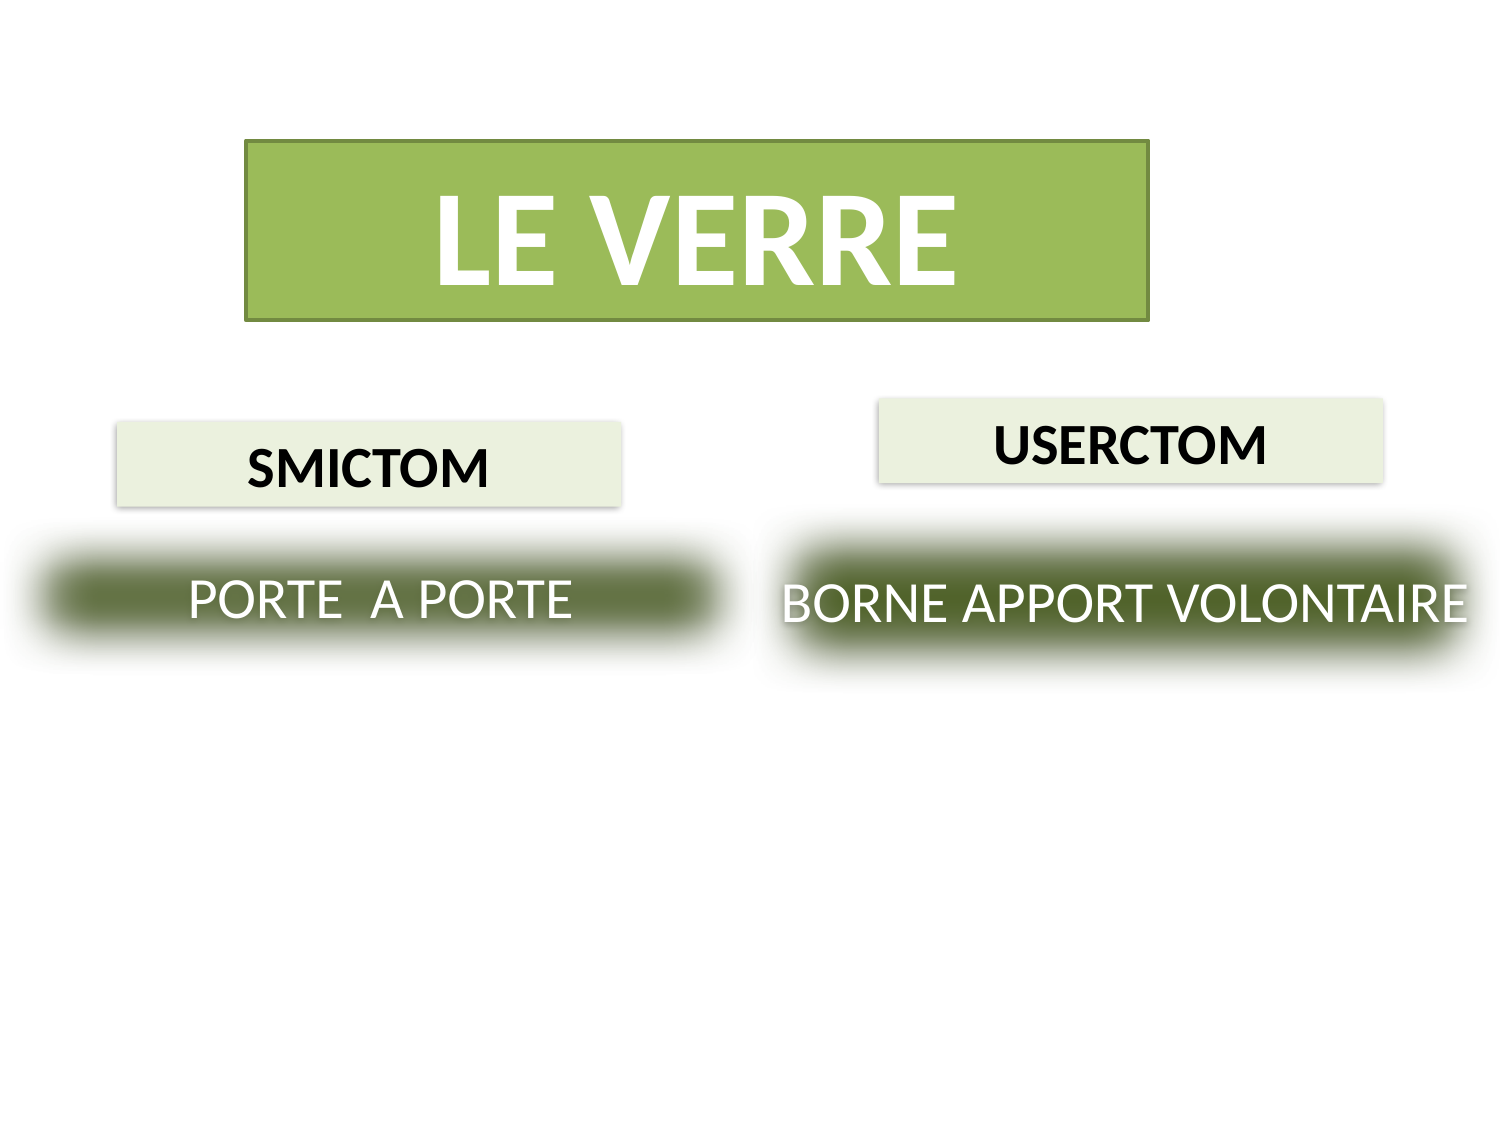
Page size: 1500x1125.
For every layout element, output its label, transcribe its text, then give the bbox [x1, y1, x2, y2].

table_cell [805, 559, 1446, 640]
text_box BORNE APPORT VOLONTAIRE [831, 584, 1421, 614]
table_cell 259.02 [814, 568, 1438, 632]
table_cell -22.75% [798, 553, 1453, 647]
table_cell Évolution [53, 565, 710, 628]
text_box USERCTOM [878, 398, 1384, 484]
table_cell 86.18 [75, 580, 689, 613]
text_box SMICTOM [116, 421, 622, 507]
table_cell [62, 571, 701, 622]
text_box LE VERRE [244, 139, 1150, 322]
